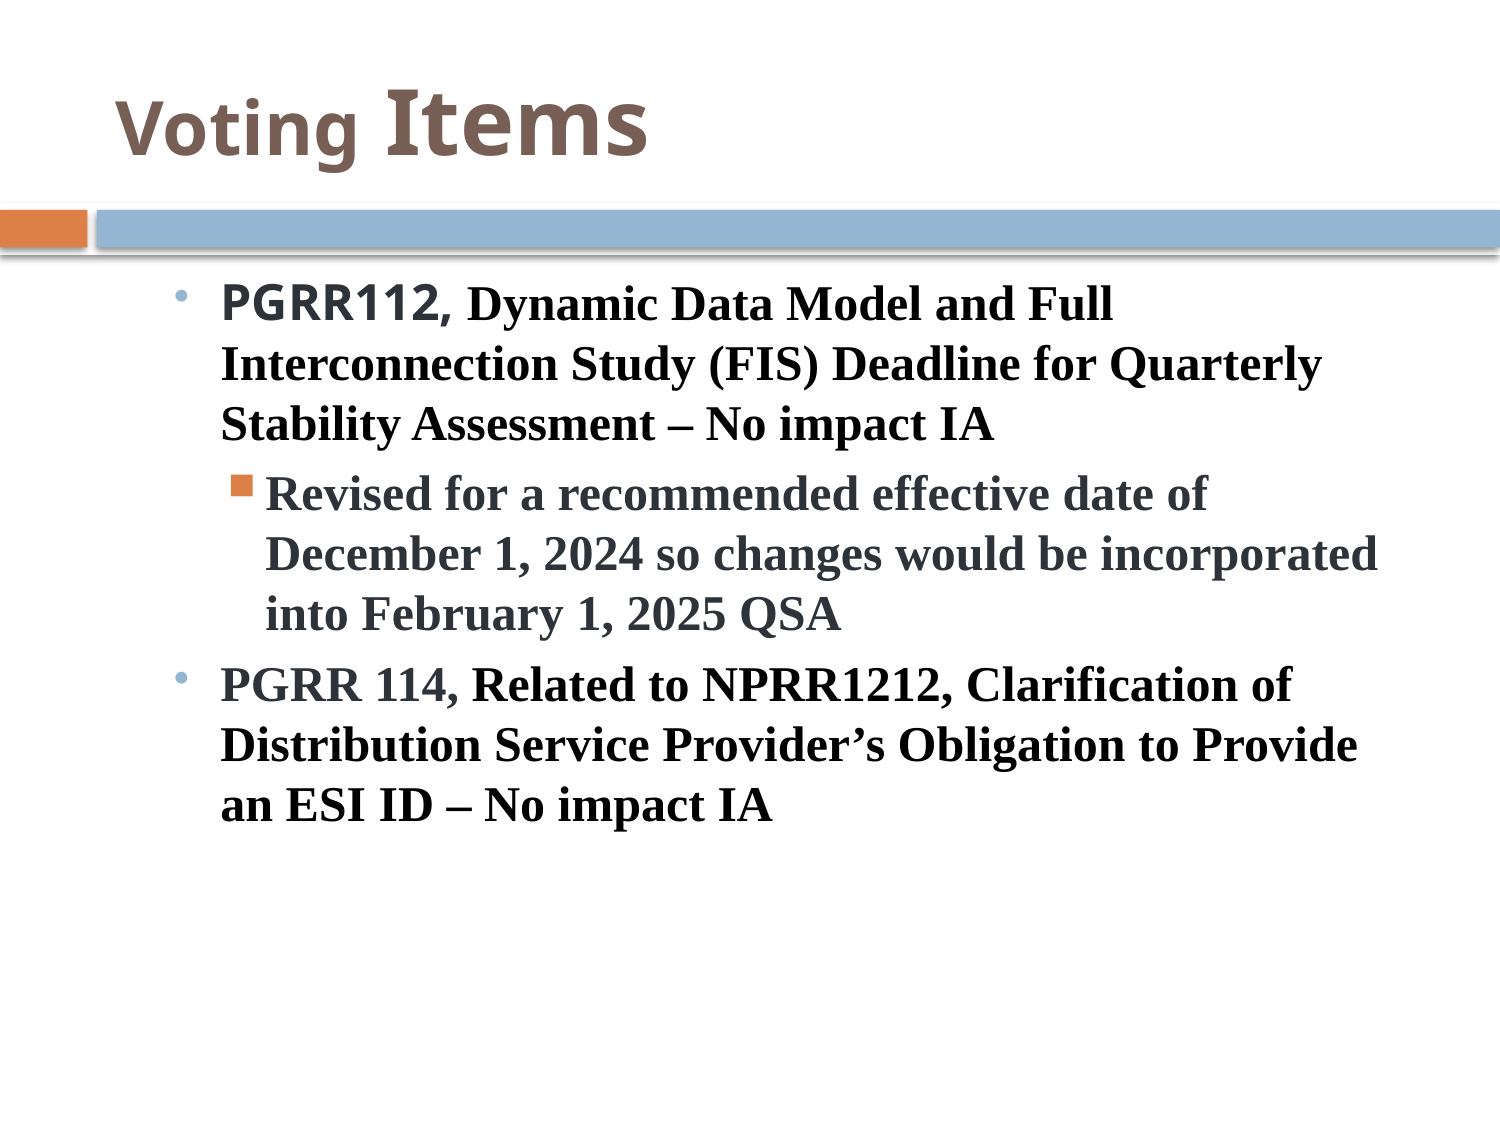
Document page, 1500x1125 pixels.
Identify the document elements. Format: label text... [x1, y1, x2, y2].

title Voting Items [100, 37, 1439, 201]
list PGRR112, Dynamic Data Model and Full Interconnection Study (FIS) Deadline for Quarterly Stability Assessment – No impact IA Revised for a recommended effective date of December 1, 2024 so changes would be incorporated into February 1, 2025 QSA PGRR 114, Related to NPRR1212, Clarification of Distribution Service Provider’s Obligation to Provide an ESI ID – No impact IA [100, 262, 1439, 1001]
